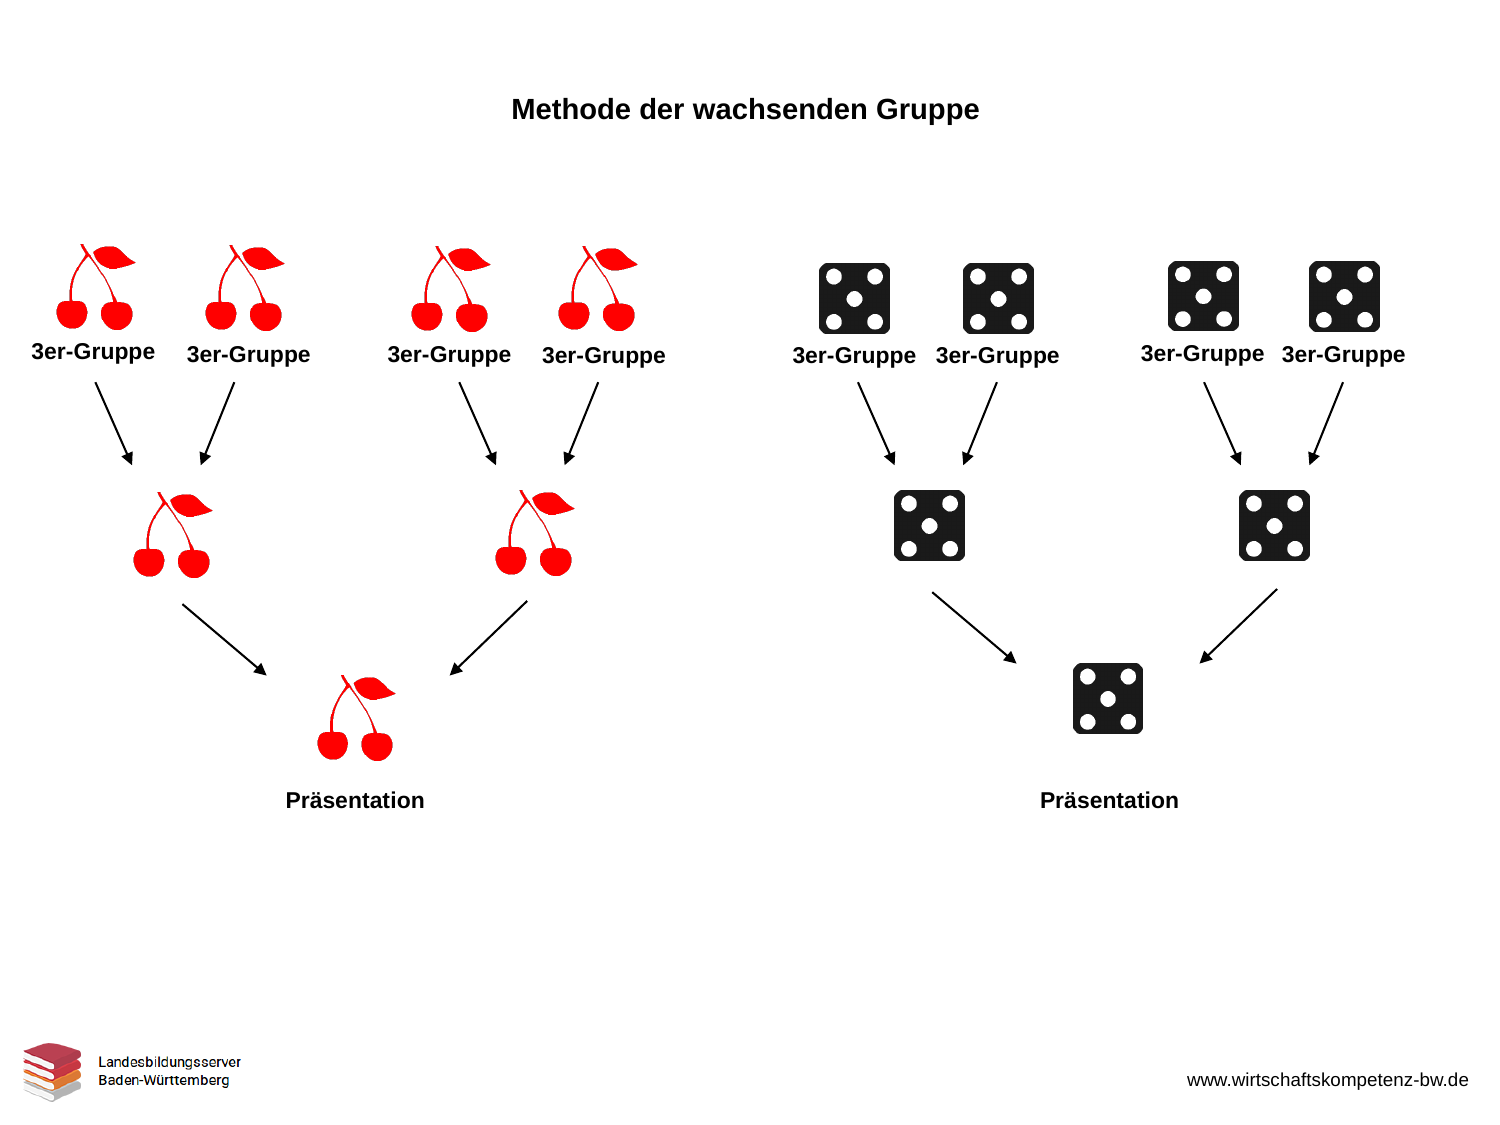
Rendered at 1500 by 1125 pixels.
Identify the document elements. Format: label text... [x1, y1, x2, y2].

picture [492, 490, 578, 576]
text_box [182, 604, 267, 676]
picture [894, 490, 965, 561]
picture [819, 263, 890, 334]
picture [130, 492, 216, 578]
picture [555, 246, 641, 332]
text_box 3er-Gruppe [777, 333, 921, 376]
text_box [449, 600, 528, 676]
text_box Präsentation [270, 777, 442, 821]
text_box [857, 382, 895, 466]
text_box www.wirtschaftskompetenz-bw.de [1110, 1059, 1484, 1098]
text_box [200, 382, 235, 466]
picture [53, 244, 139, 330]
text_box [564, 382, 599, 466]
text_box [1309, 382, 1344, 466]
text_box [963, 382, 997, 466]
text_box 3er-Gruppe [527, 333, 699, 376]
text_box 3er-Gruppe [16, 328, 188, 372]
picture [1072, 663, 1143, 734]
text_box Methode der wachsenden Gruppe [496, 83, 1015, 133]
picture [1168, 261, 1239, 332]
picture [314, 675, 400, 761]
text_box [1204, 382, 1241, 466]
text_box 3er-Gruppe [1126, 331, 1267, 374]
picture [408, 246, 494, 332]
picture [13, 1031, 251, 1109]
picture [202, 245, 288, 331]
picture [1239, 490, 1310, 561]
text_box 3er-Gruppe [372, 332, 544, 375]
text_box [1199, 589, 1277, 664]
picture [963, 263, 1034, 334]
text_box 3er-Gruppe [172, 331, 344, 374]
text_box 3er-Gruppe [1267, 331, 1439, 374]
picture [1309, 261, 1380, 332]
text_box Präsentation [1025, 777, 1197, 821]
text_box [95, 382, 133, 466]
text_box 3er-Gruppe [921, 333, 1093, 376]
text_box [459, 382, 496, 466]
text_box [932, 592, 1017, 664]
